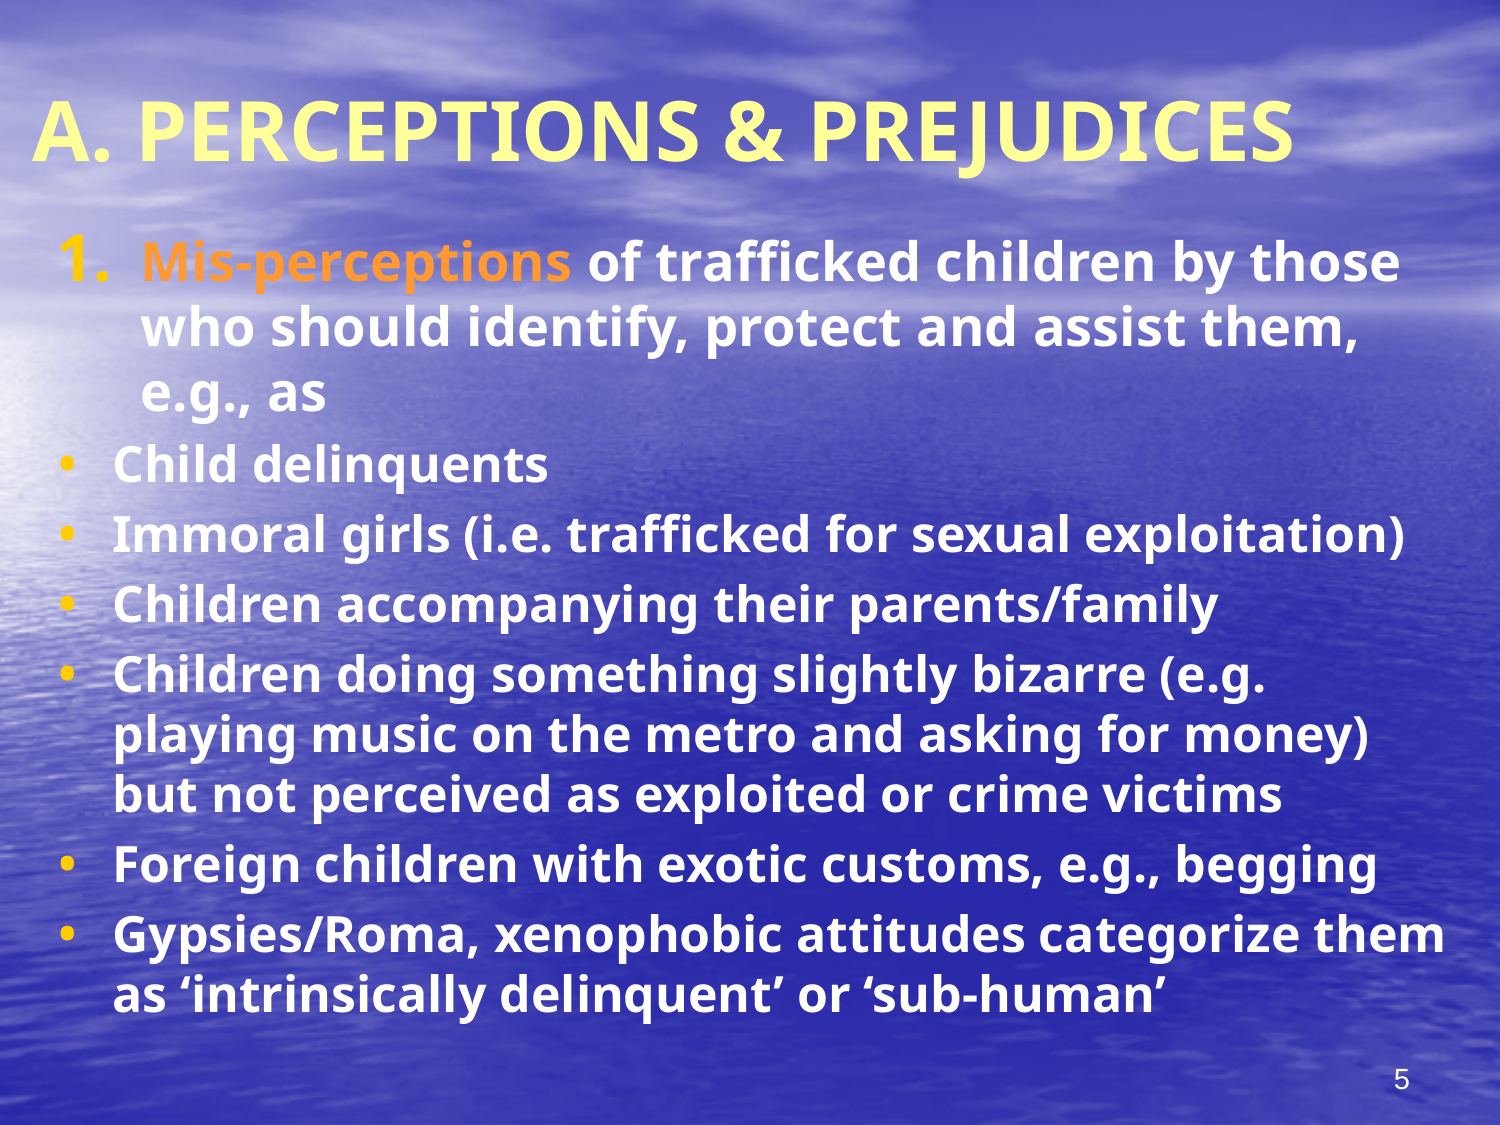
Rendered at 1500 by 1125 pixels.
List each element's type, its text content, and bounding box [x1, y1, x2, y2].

slide_number 5 [1074, 1024, 1425, 1103]
title A. PERCEPTIONS & PREJUDICES [17, 47, 1447, 209]
list Mis-perceptions of trafficked children by those who should identify, protect and assist them, e.g., as Child delinquents Immoral girls (i.e. trafficked for sexual exploitation) Children accompanying their parents/family Children doing something slightly bizarre (e.g. playing music on the metro and asking for money) but not perceived as exploited or crime victims Foreign children with exotic customs, e.g., begging Gypsies/Roma, xenophobic attitudes categorize them as ‘intrinsically delinquent’ or ‘sub-human’ [41, 219, 1471, 1071]
